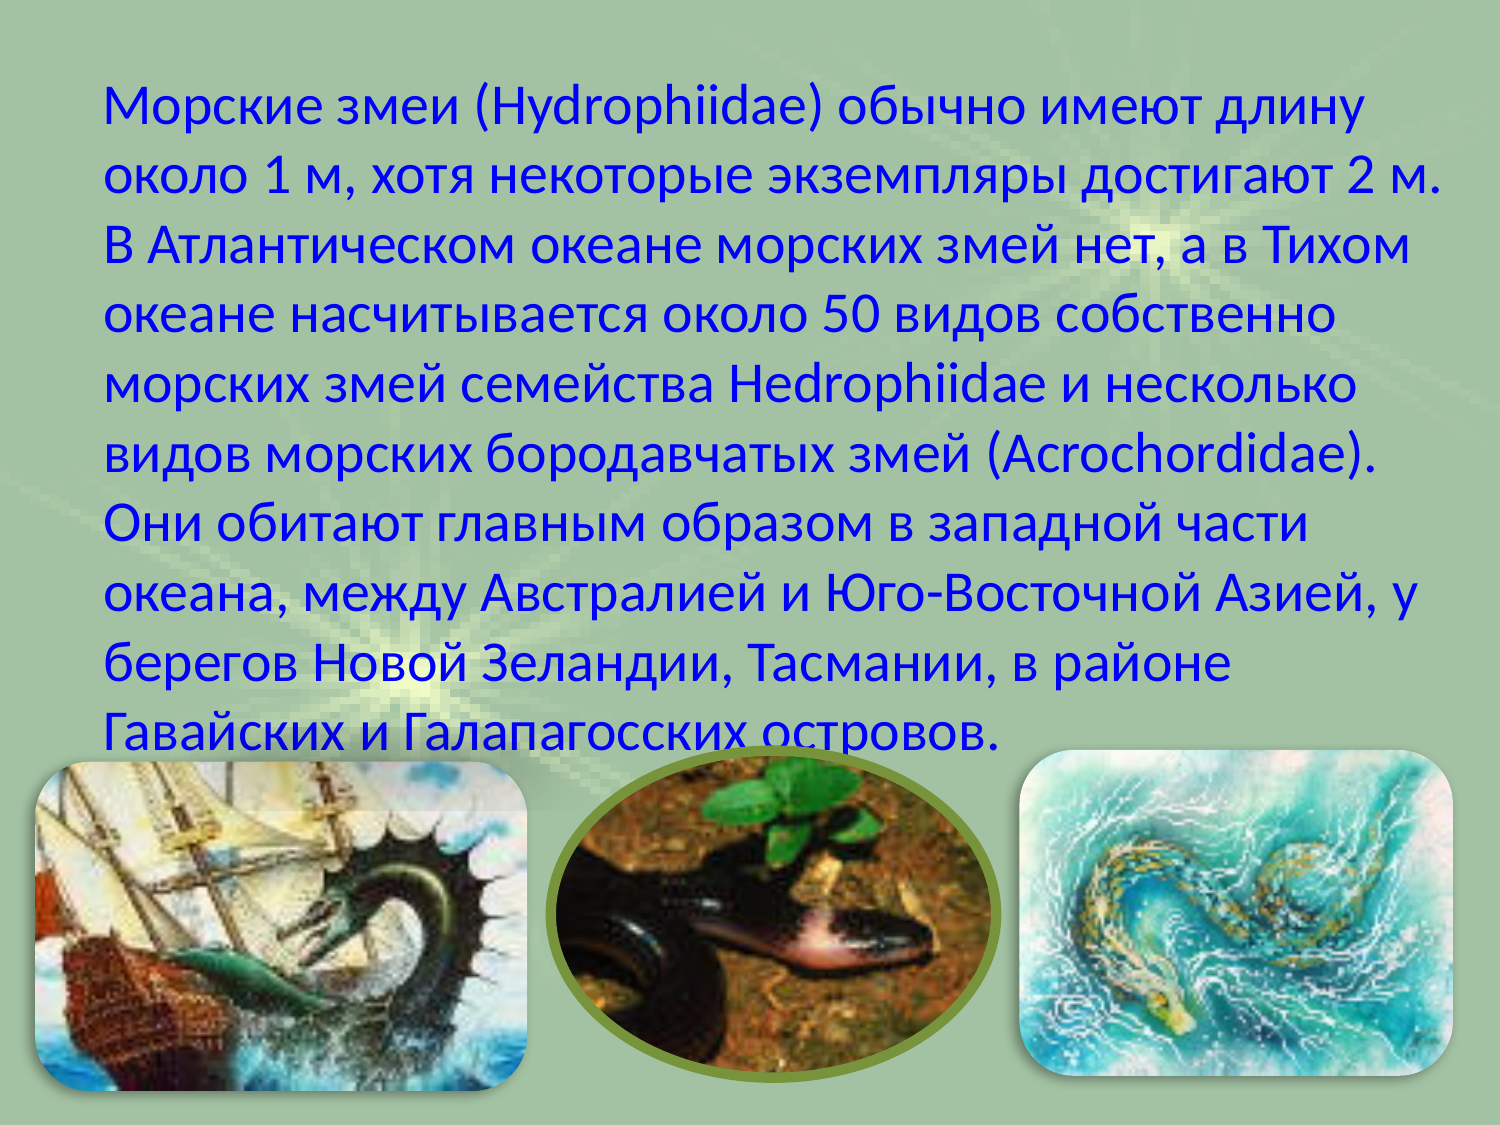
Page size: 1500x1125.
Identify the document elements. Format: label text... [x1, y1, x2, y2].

list Морские змеи (Hydrophiidae) обычно имеют длину около 1 м, хотя некоторые экземпляры достигают 2 м. В Атлантическом океане морских змей нет, а в Тихом океане насчитывается около 50 видов собственно морских змей семейства Hedrophiidae и несколько видов морских бородавчатых змей (Acrochordidae). Они обитают главным образом в западной части океана, между Австралией и Юго-Восточной Азией, у берегов Новой Зеландии, Тасмании, в районе Гавайских и Галапагосских островов. [35, 58, 1465, 801]
picture [0, 0, 1500, 1125]
